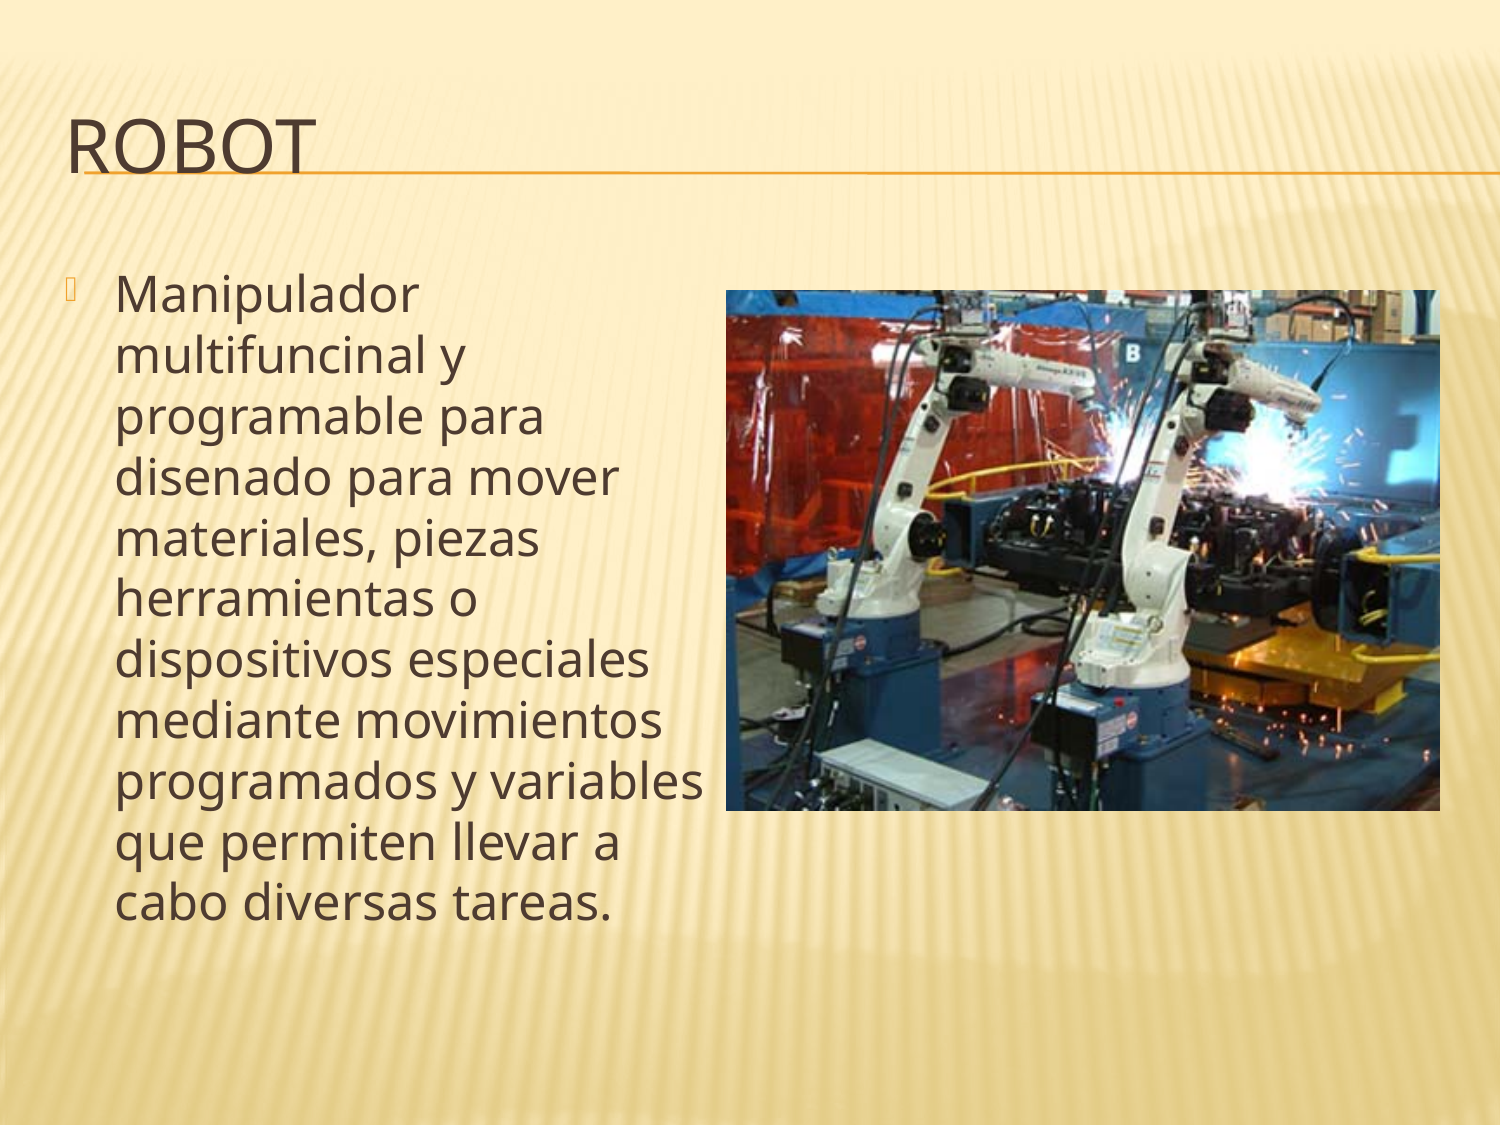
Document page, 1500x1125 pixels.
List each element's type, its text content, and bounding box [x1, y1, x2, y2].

picture [725, 290, 1441, 811]
title Robot [50, 75, 1475, 213]
list Manipulador multifuncinal y programable para disenado para mover materiales, piezas herramientas o dispositivos especiales mediante movimientos programados y variables que permiten llevar a cabo diversas tareas. [50, 254, 727, 998]
